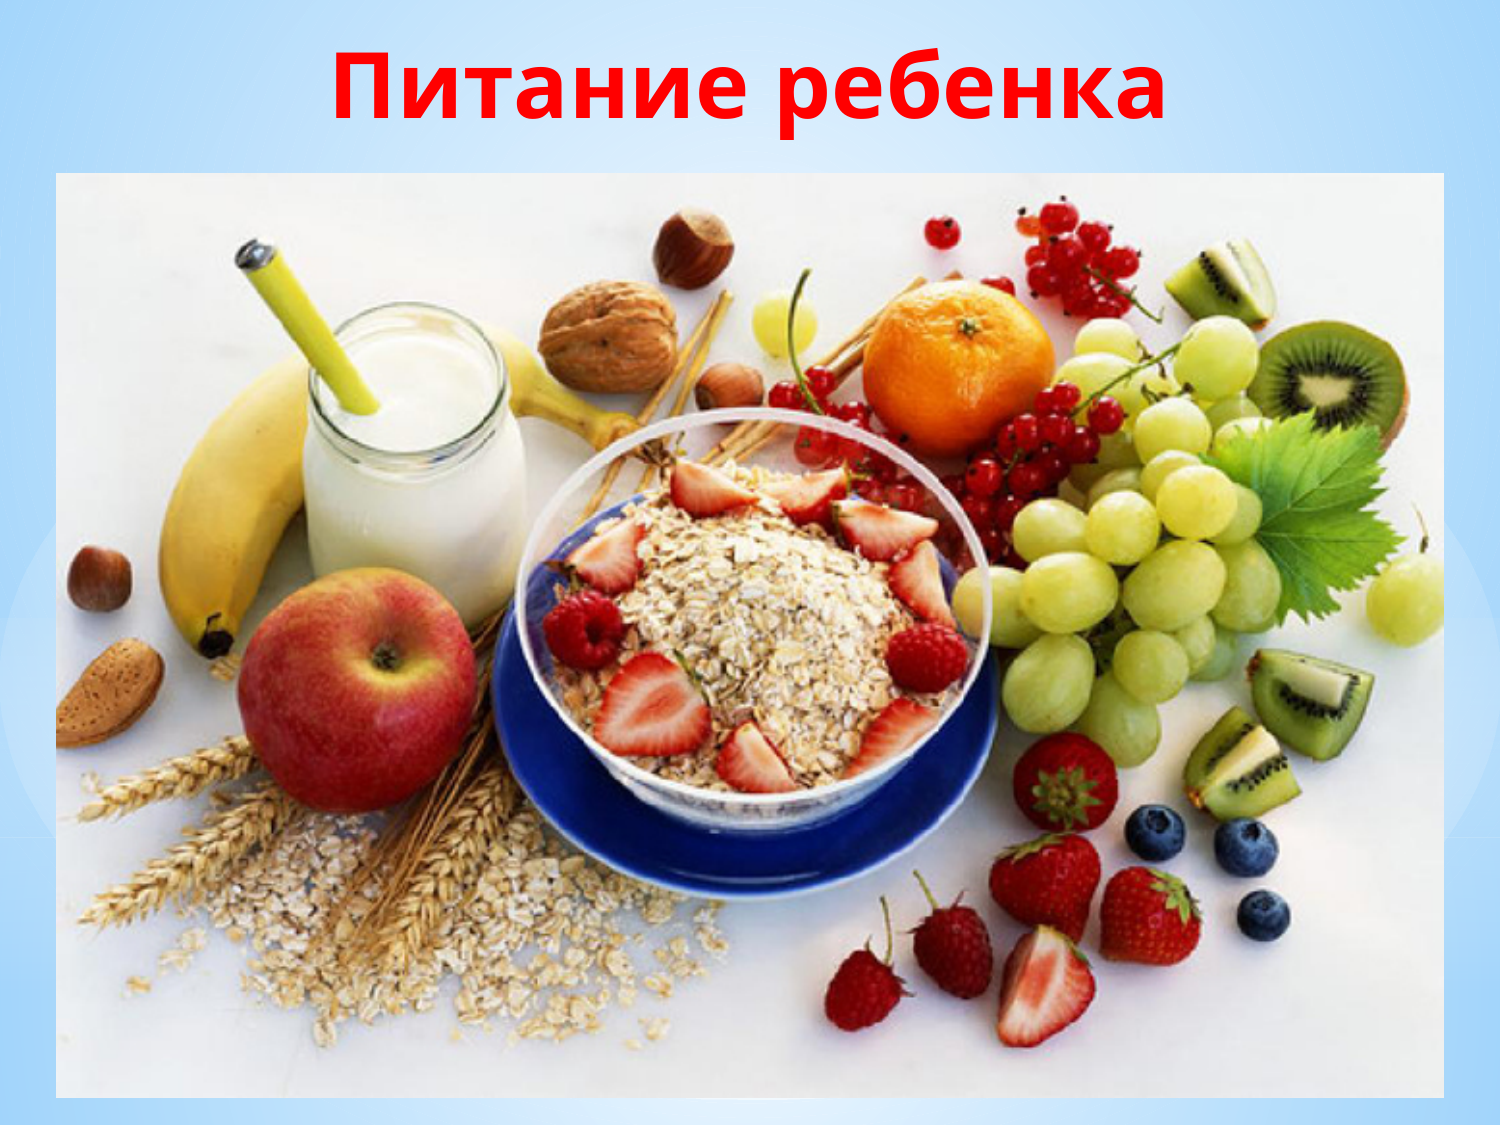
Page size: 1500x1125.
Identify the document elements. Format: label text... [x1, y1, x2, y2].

text_box Питание ребенка [0, 19, 1500, 324]
picture [56, 172, 1444, 1099]
